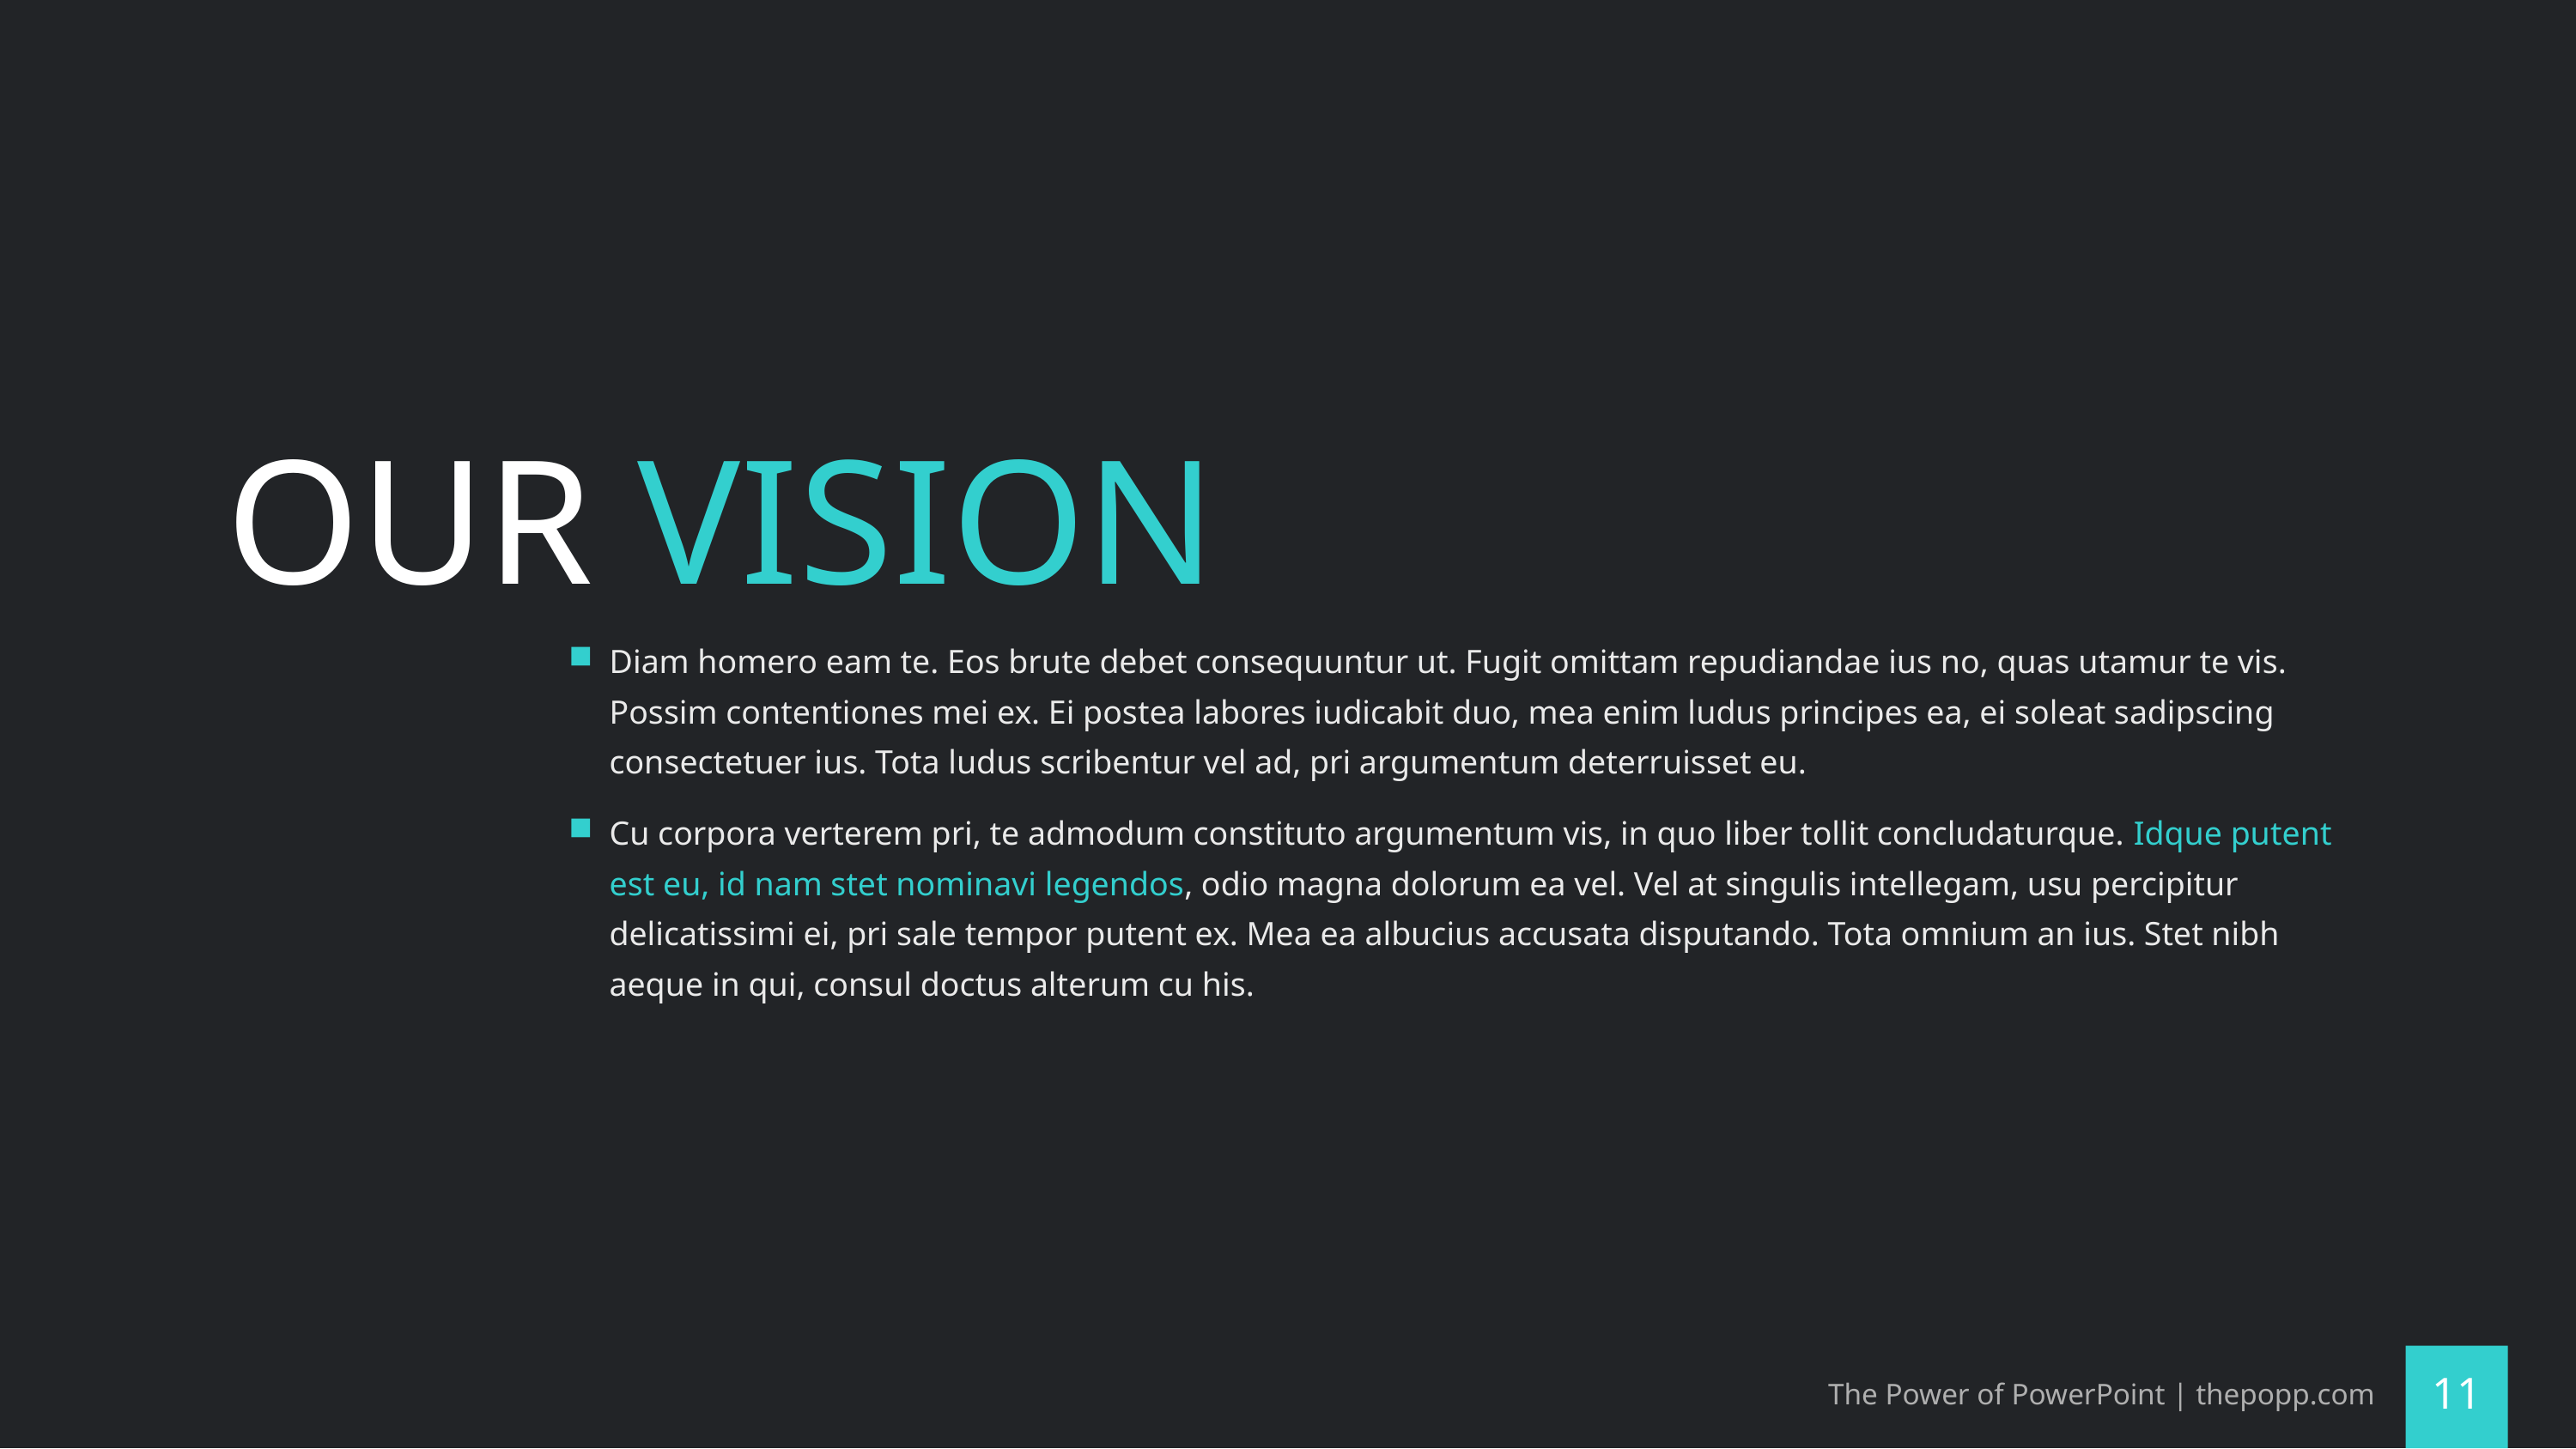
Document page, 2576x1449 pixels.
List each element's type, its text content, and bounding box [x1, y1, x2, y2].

list Diam homero eam te. Eos brute debet consequuntur ut. Fugit omittam repudiandae ius no, quas utamur te vis. Possim contentiones mei ex. Ei postea labores iudicabit duo, mea enim ludus principes ea, ei soleat sadipscing consectetuer ius. Tota ludus scribentur vel ad, pri argumentum deterruisset eu. Cu corpora verterem pri, te admodum constituto argumentum vis, in quo liber tollit concludaturque. Idque putent est eu, id nam stet nominavi legendos, odio magna dolorum ea vel. Vel at singulis intellegam, usu percipitur delicatissimi ei, pri sale tempor putent ex. Mea ea albucius accusata disputando. Tota omnium an ius. Stet nibh aeque in qui, consul doctus alterum cu his. [556, 623, 2389, 1226]
title OUR VISION [213, 122, 2363, 624]
footer The Power of PowerPoint | thepopp.com [1519, 1356, 2389, 1434]
slide_number 11 [2404, 1356, 2509, 1434]
